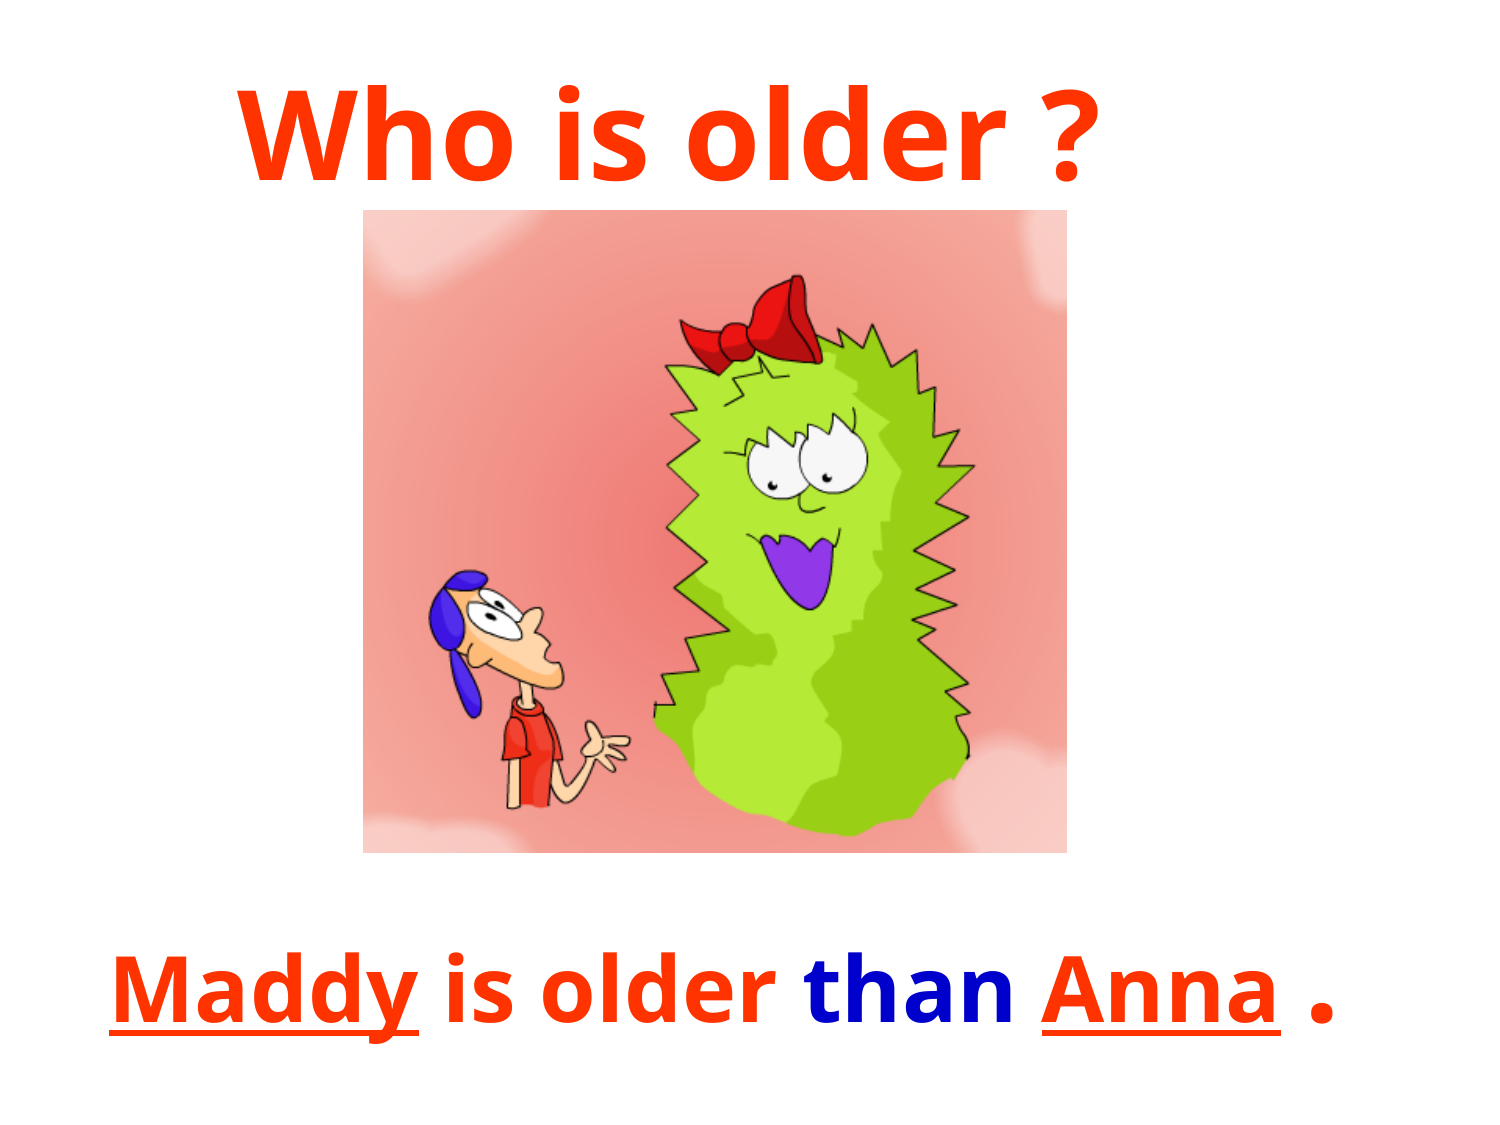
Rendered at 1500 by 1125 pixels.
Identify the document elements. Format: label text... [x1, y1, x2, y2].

picture [362, 210, 1067, 854]
text_box Who is older ? [222, 47, 1278, 213]
text_box Maddy is older than Anna . [93, 890, 1500, 1056]
